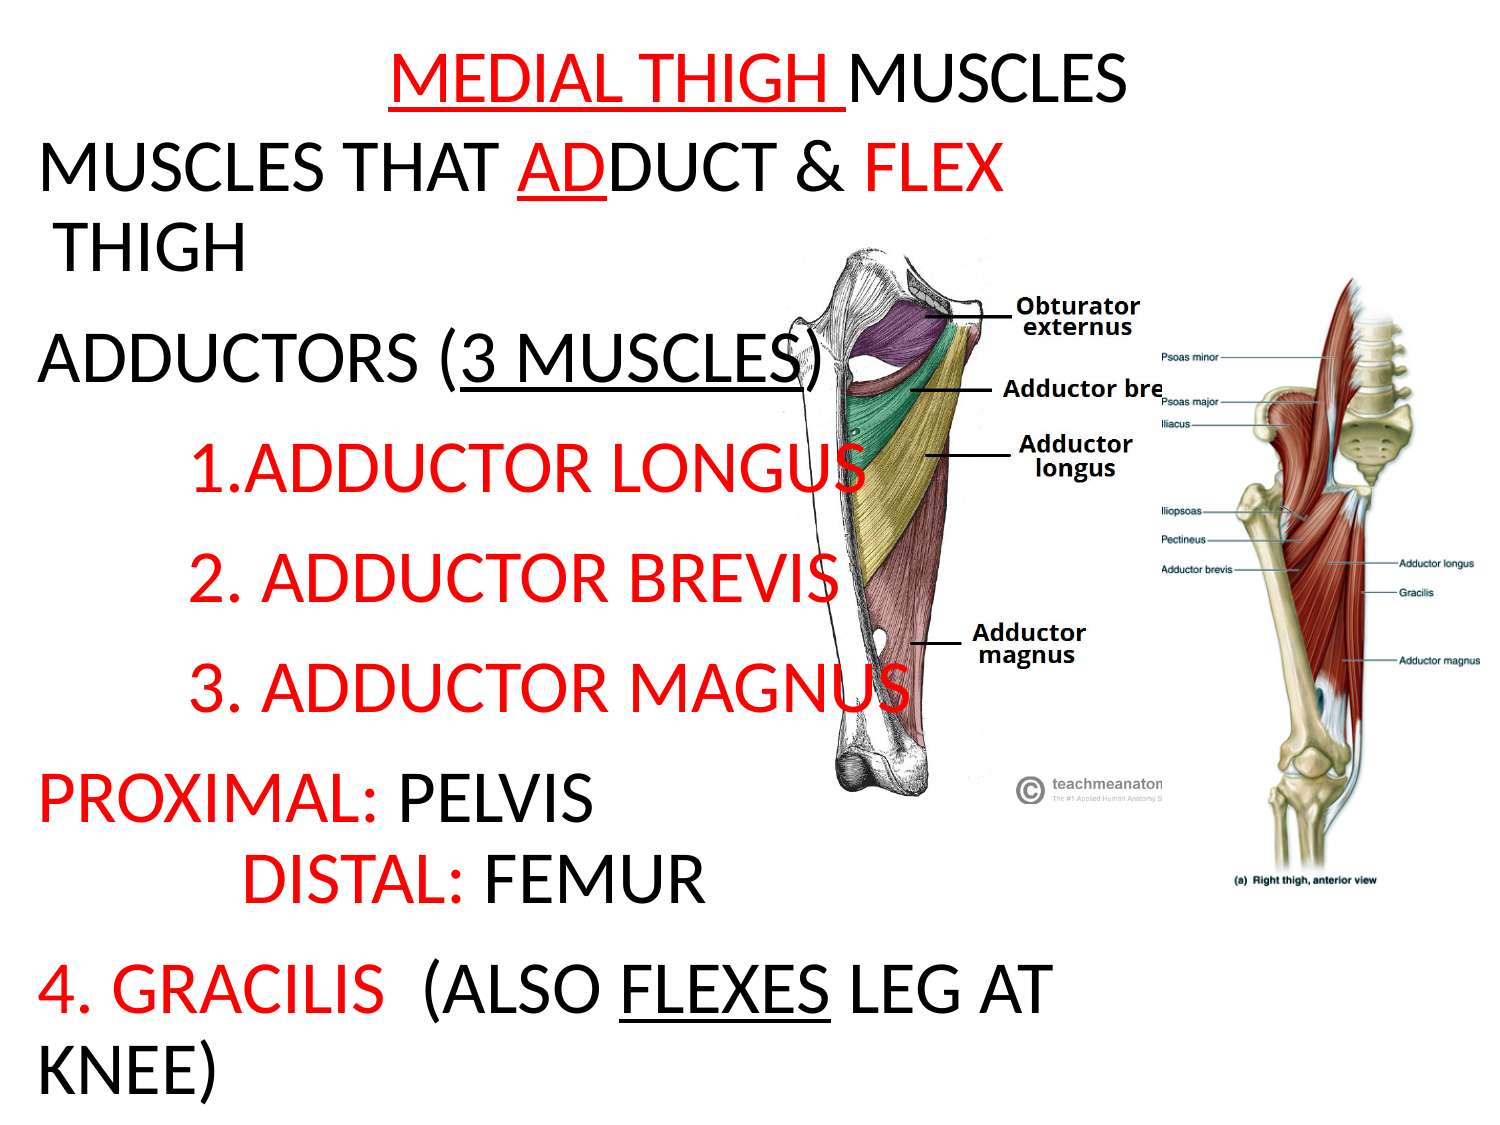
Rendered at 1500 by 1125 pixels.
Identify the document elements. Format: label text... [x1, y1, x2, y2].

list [1161, 274, 1481, 888]
list Muscles that adduct & flex thigh Adductors (3 muscles) 1.Adductor longus 2. Adductor brevis 3. Adductor magnus Proximal: Pelvis Distal: Femur 4. Gracilis (also flexes leg at knee) Distal: Tibia [37, 118, 1188, 1113]
title Medial Thigh Muscles [196, 0, 1322, 125]
picture [774, 236, 1215, 806]
